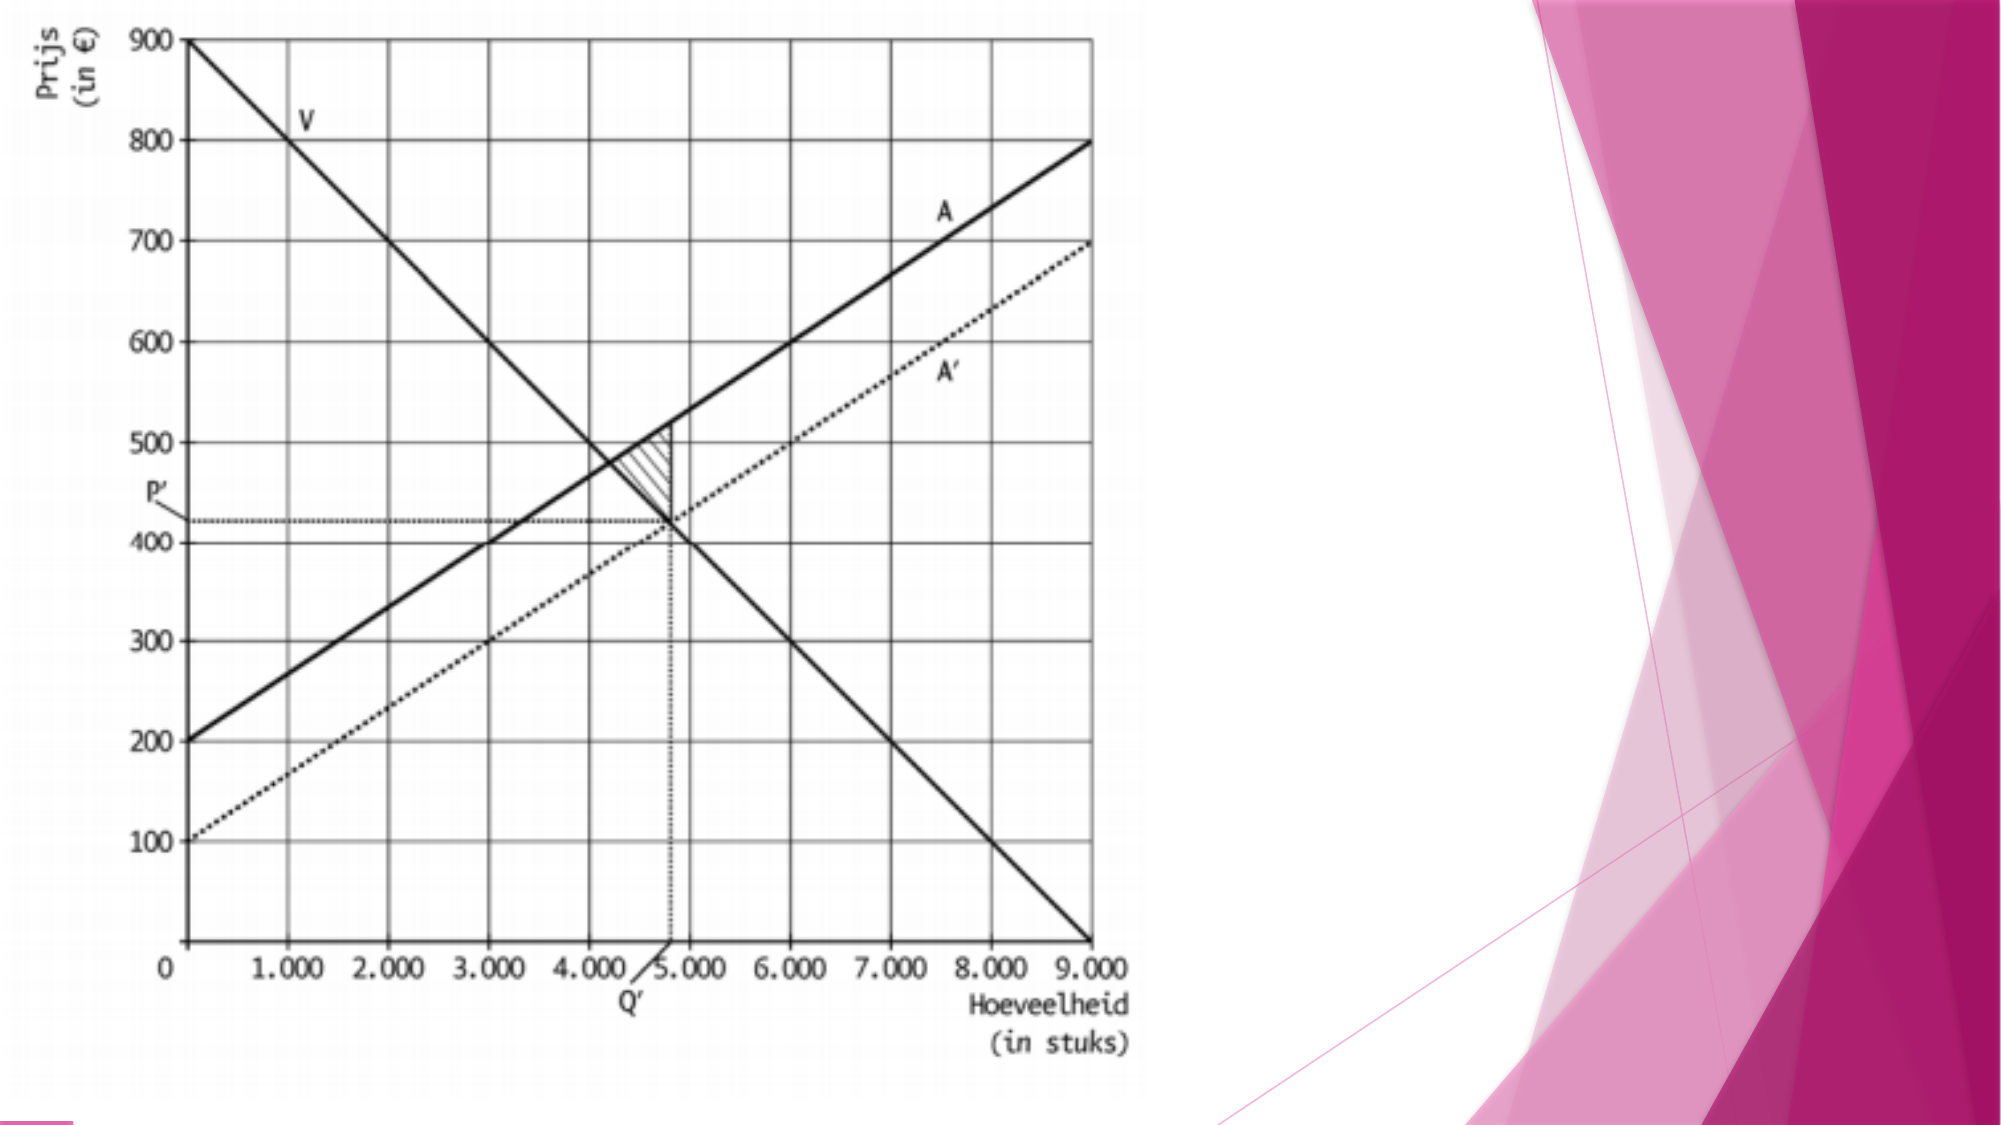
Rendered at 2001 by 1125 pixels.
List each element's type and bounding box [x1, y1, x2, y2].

picture [0, 0, 1193, 1122]
